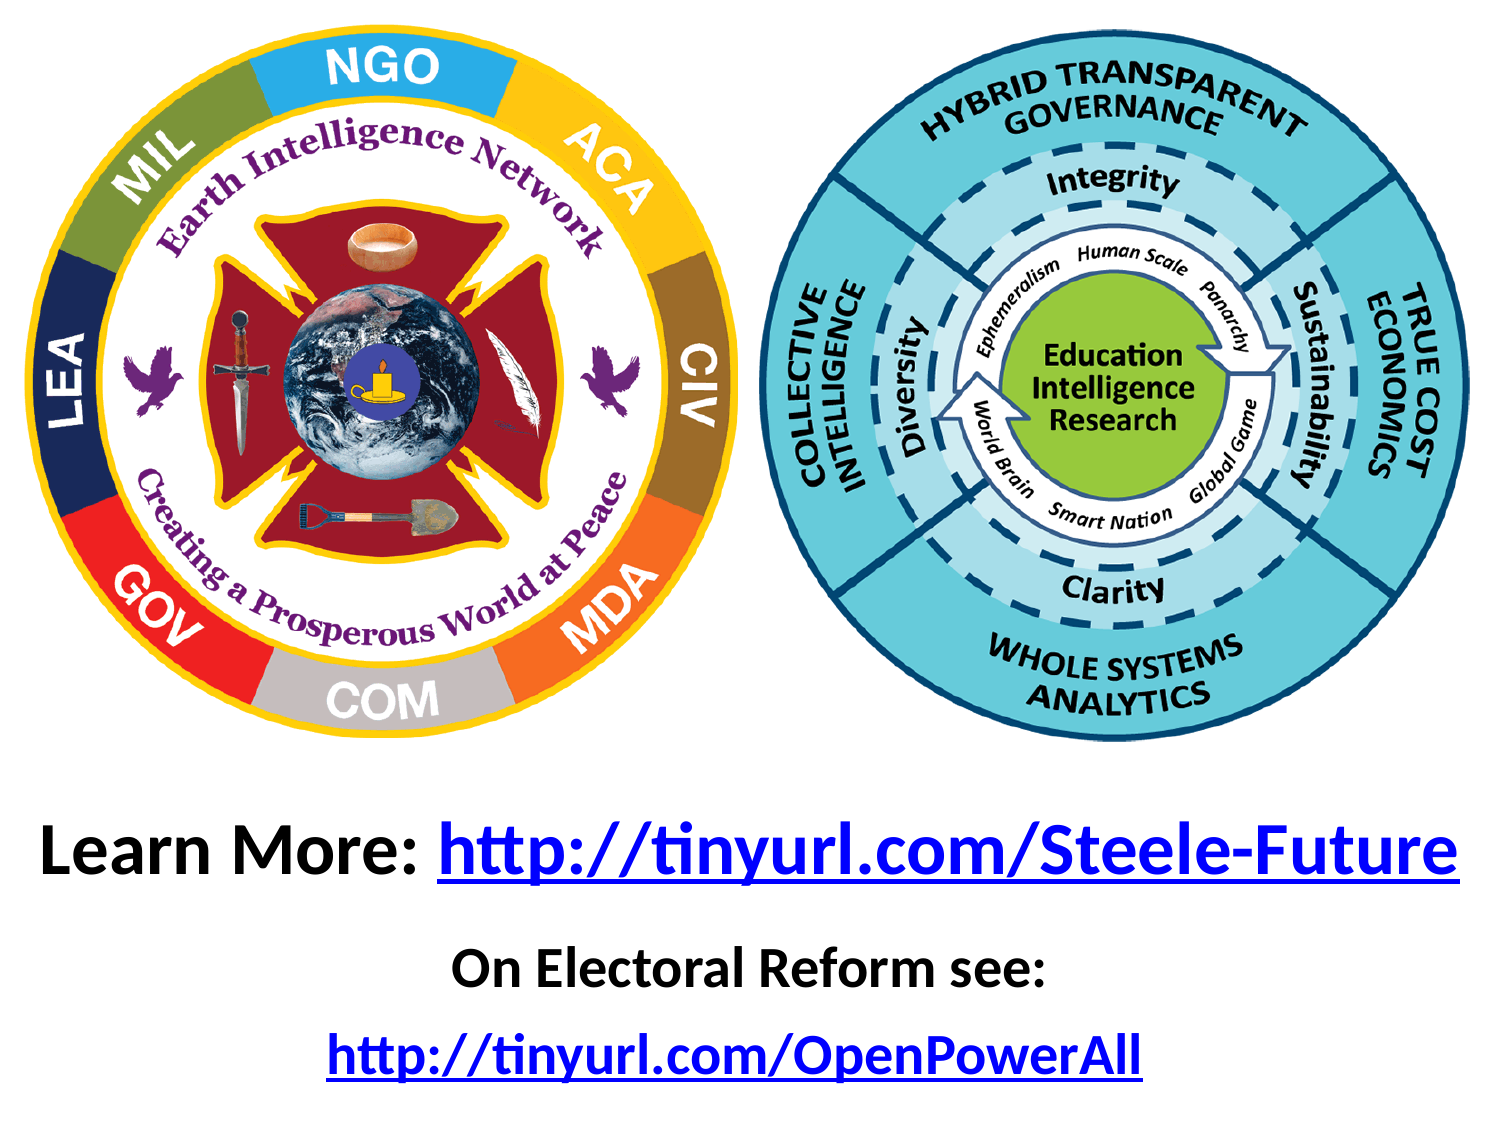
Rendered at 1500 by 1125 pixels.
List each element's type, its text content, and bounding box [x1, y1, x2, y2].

text_box Learn More: http://tinyurl.com/Steele-Future On Electoral Reform see: http://tinyurl.com/OpenPowerAll [0, 792, 1500, 1097]
picture [24, 24, 738, 738]
picture [749, 24, 1476, 746]
